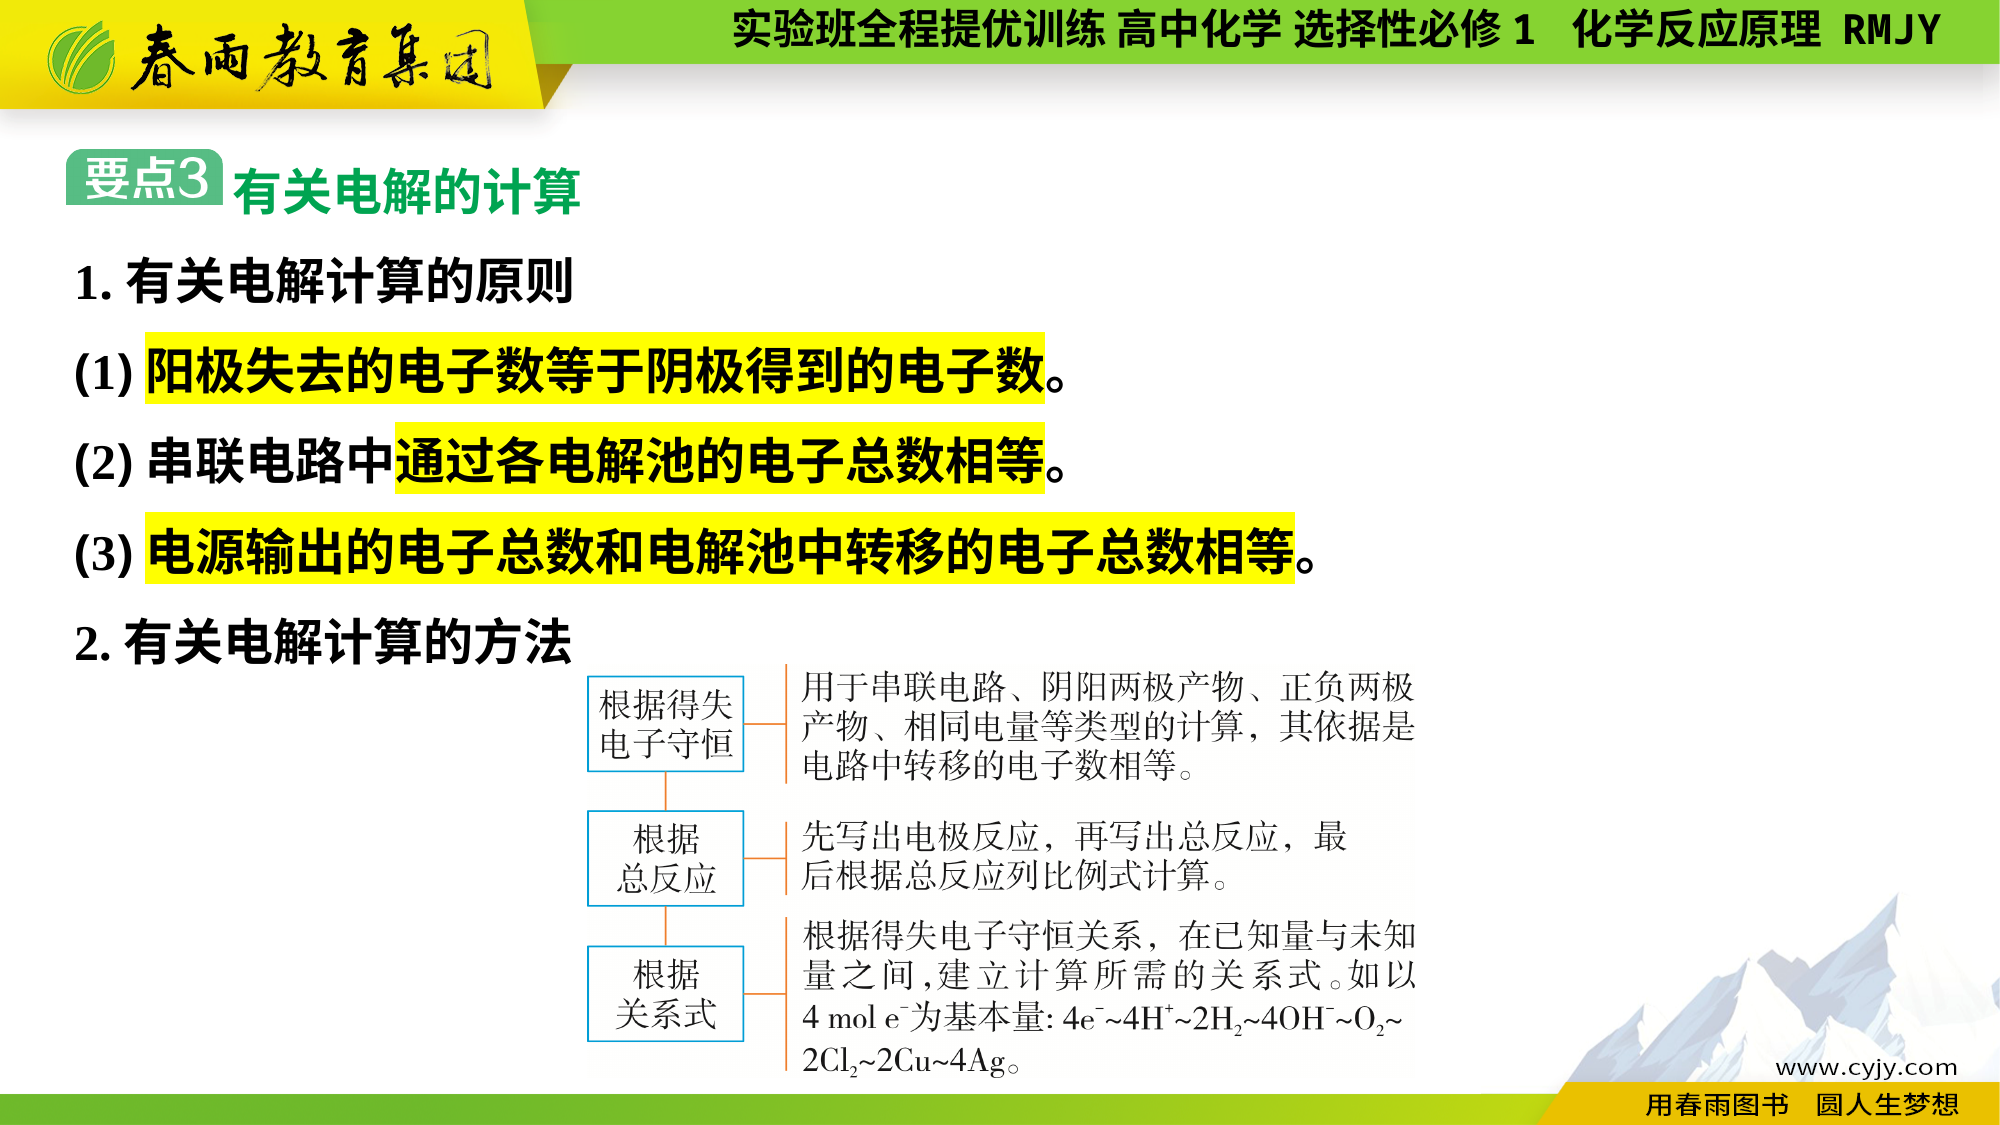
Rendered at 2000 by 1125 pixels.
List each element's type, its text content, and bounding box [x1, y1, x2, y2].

list 有关电解的计算 1.有关电解计算的原则 (1)阳极失去的电子数等于阴极得到的电子数。 (2)串联电路中通过各电解池的电子总数相等。 (3)电源输出的电子总数和电解池中转移的电子总数相等。 2.有关电解计算的方法 [59, 122, 1944, 683]
picture [0, 0, 2000, 1125]
